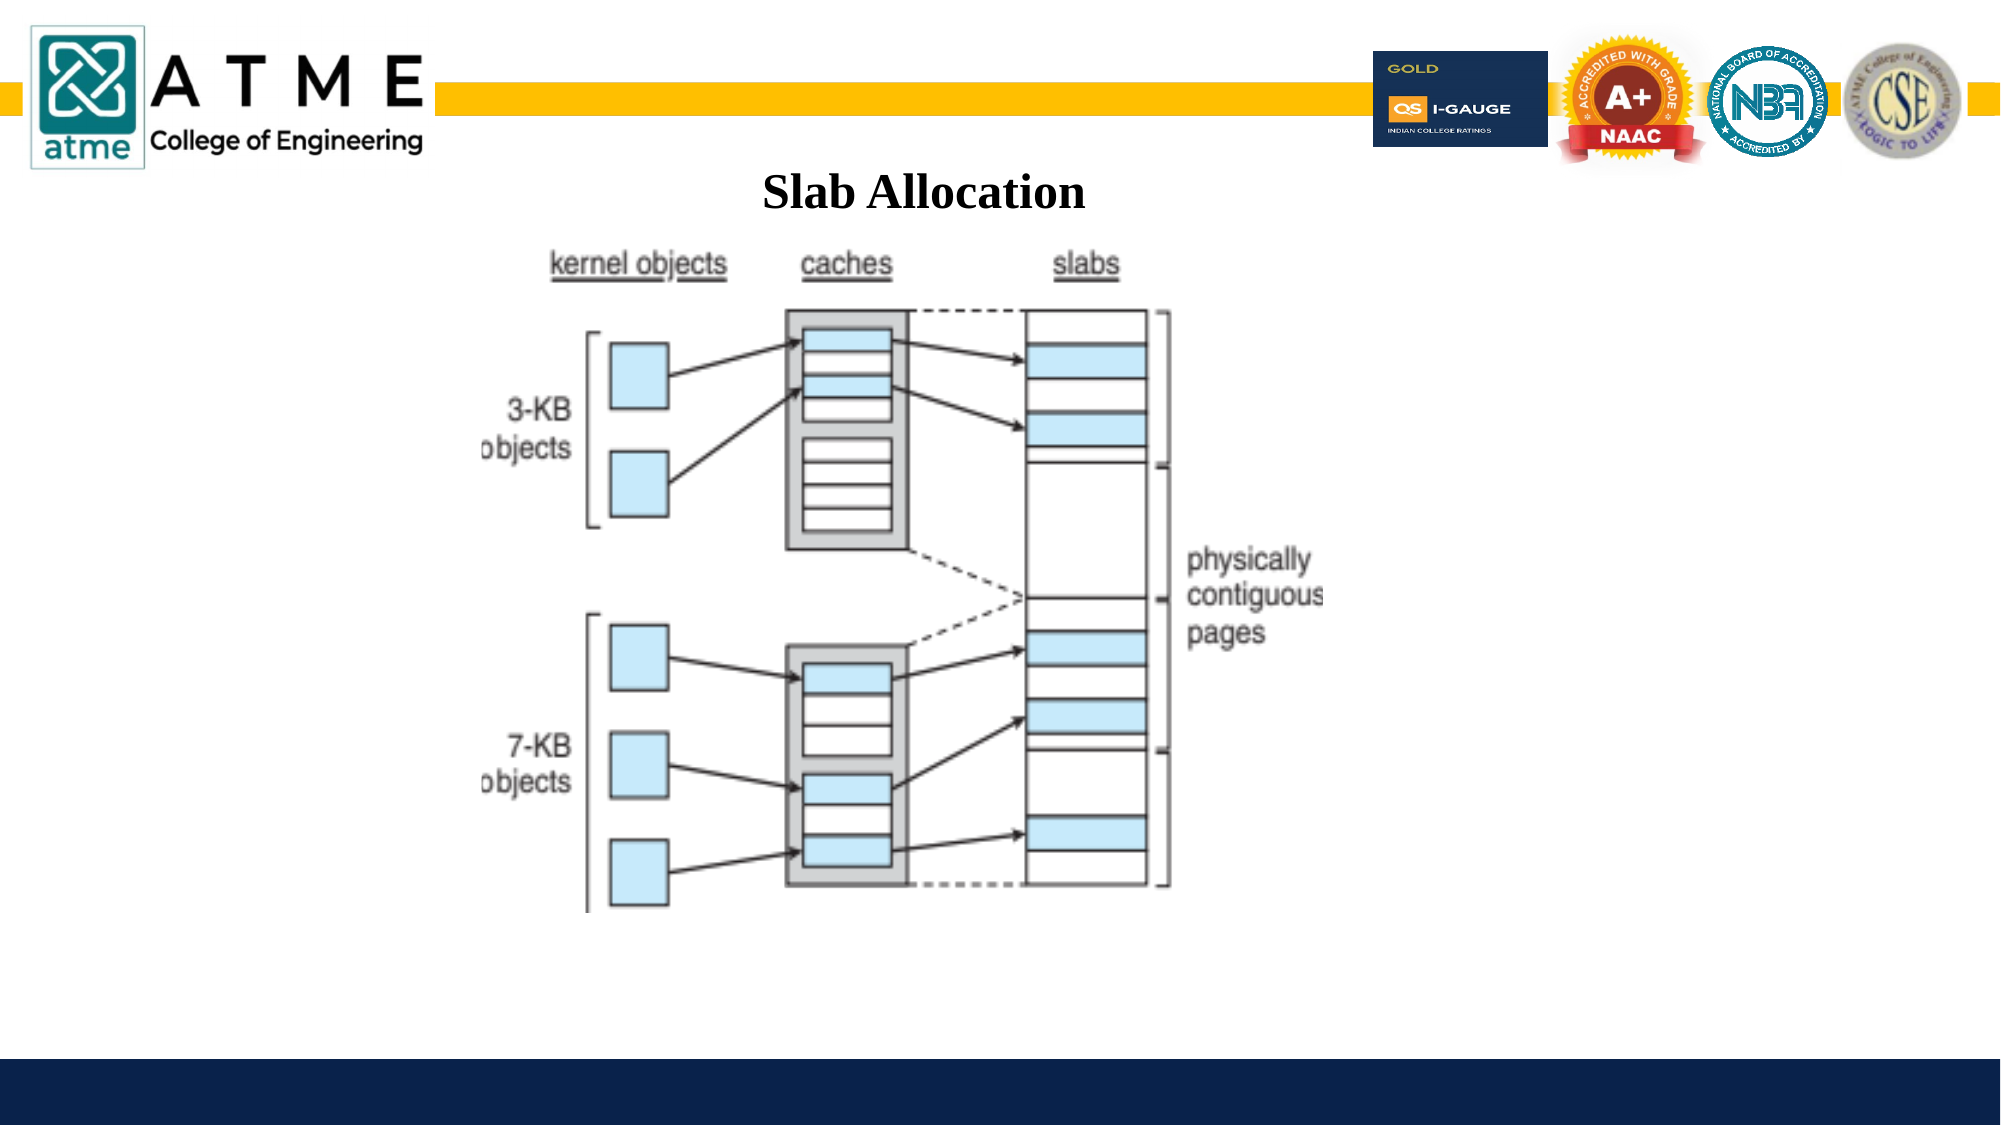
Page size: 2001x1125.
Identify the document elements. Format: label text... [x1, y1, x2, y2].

picture [481, 245, 1324, 913]
picture [1373, 20, 1828, 151]
picture [0, 1059, 2001, 1125]
picture [22, 15, 435, 178]
picture [1840, 26, 1968, 151]
title Slab Allocation [747, 151, 2000, 246]
